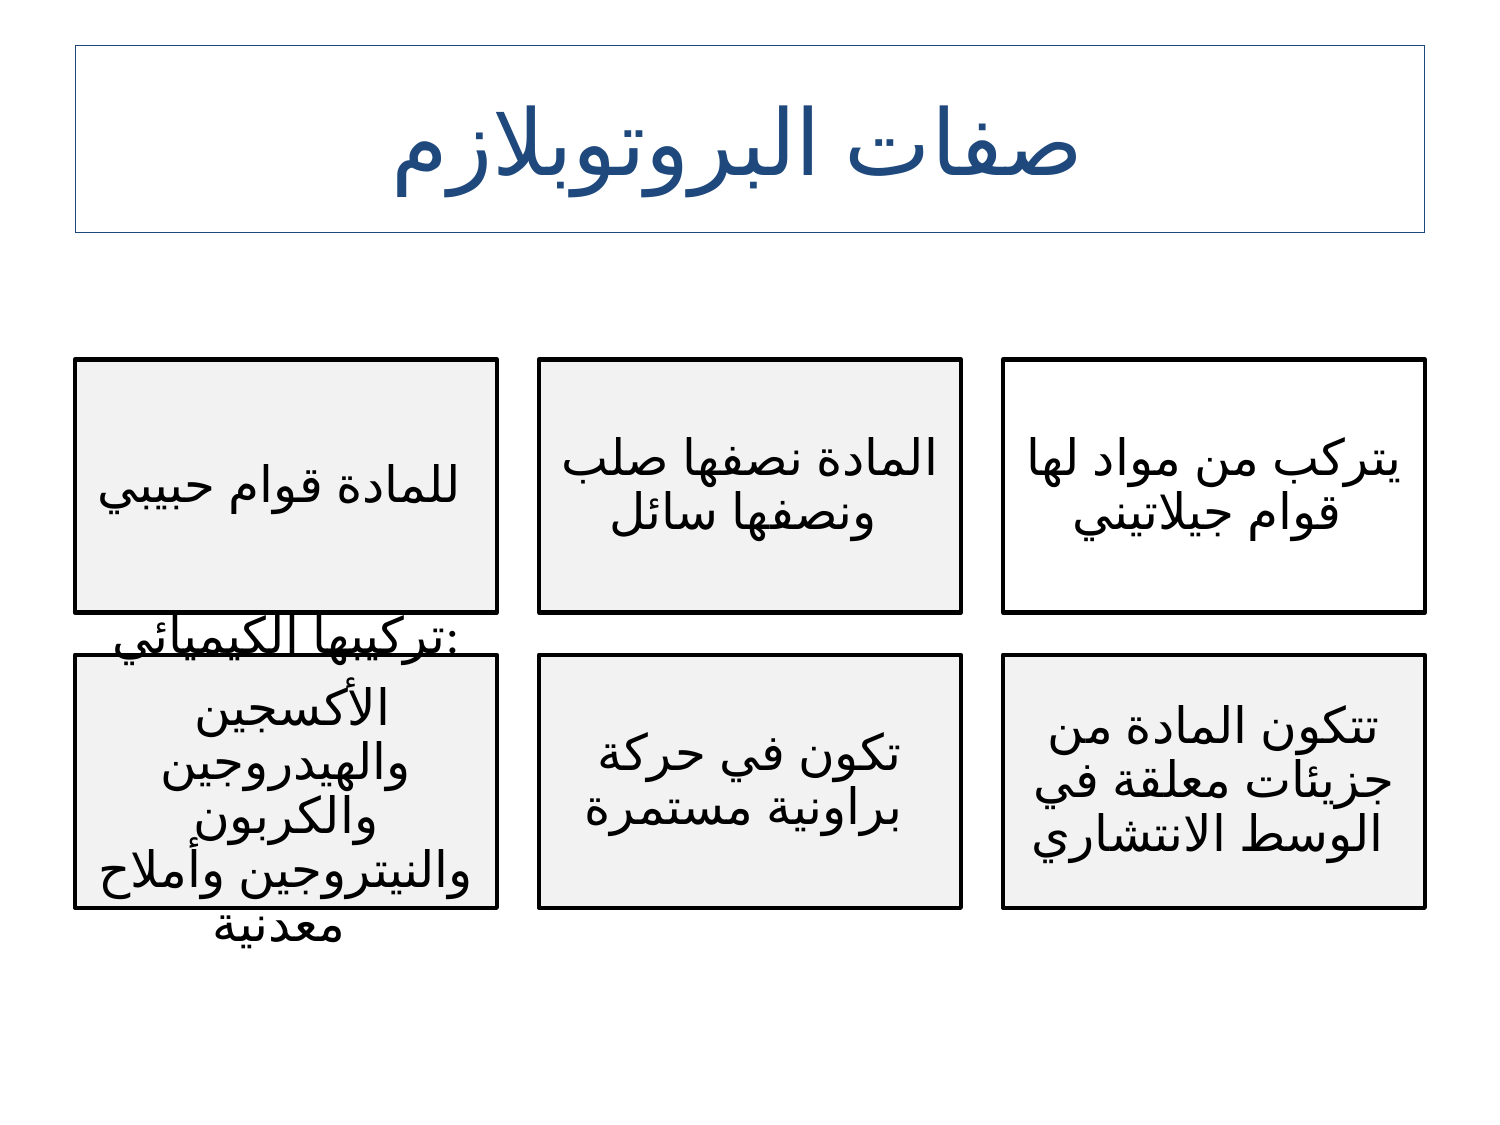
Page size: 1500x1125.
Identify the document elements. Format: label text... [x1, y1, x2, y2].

title صفات البروتوبلازم [75, 45, 1425, 233]
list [74, 262, 1426, 1006]
